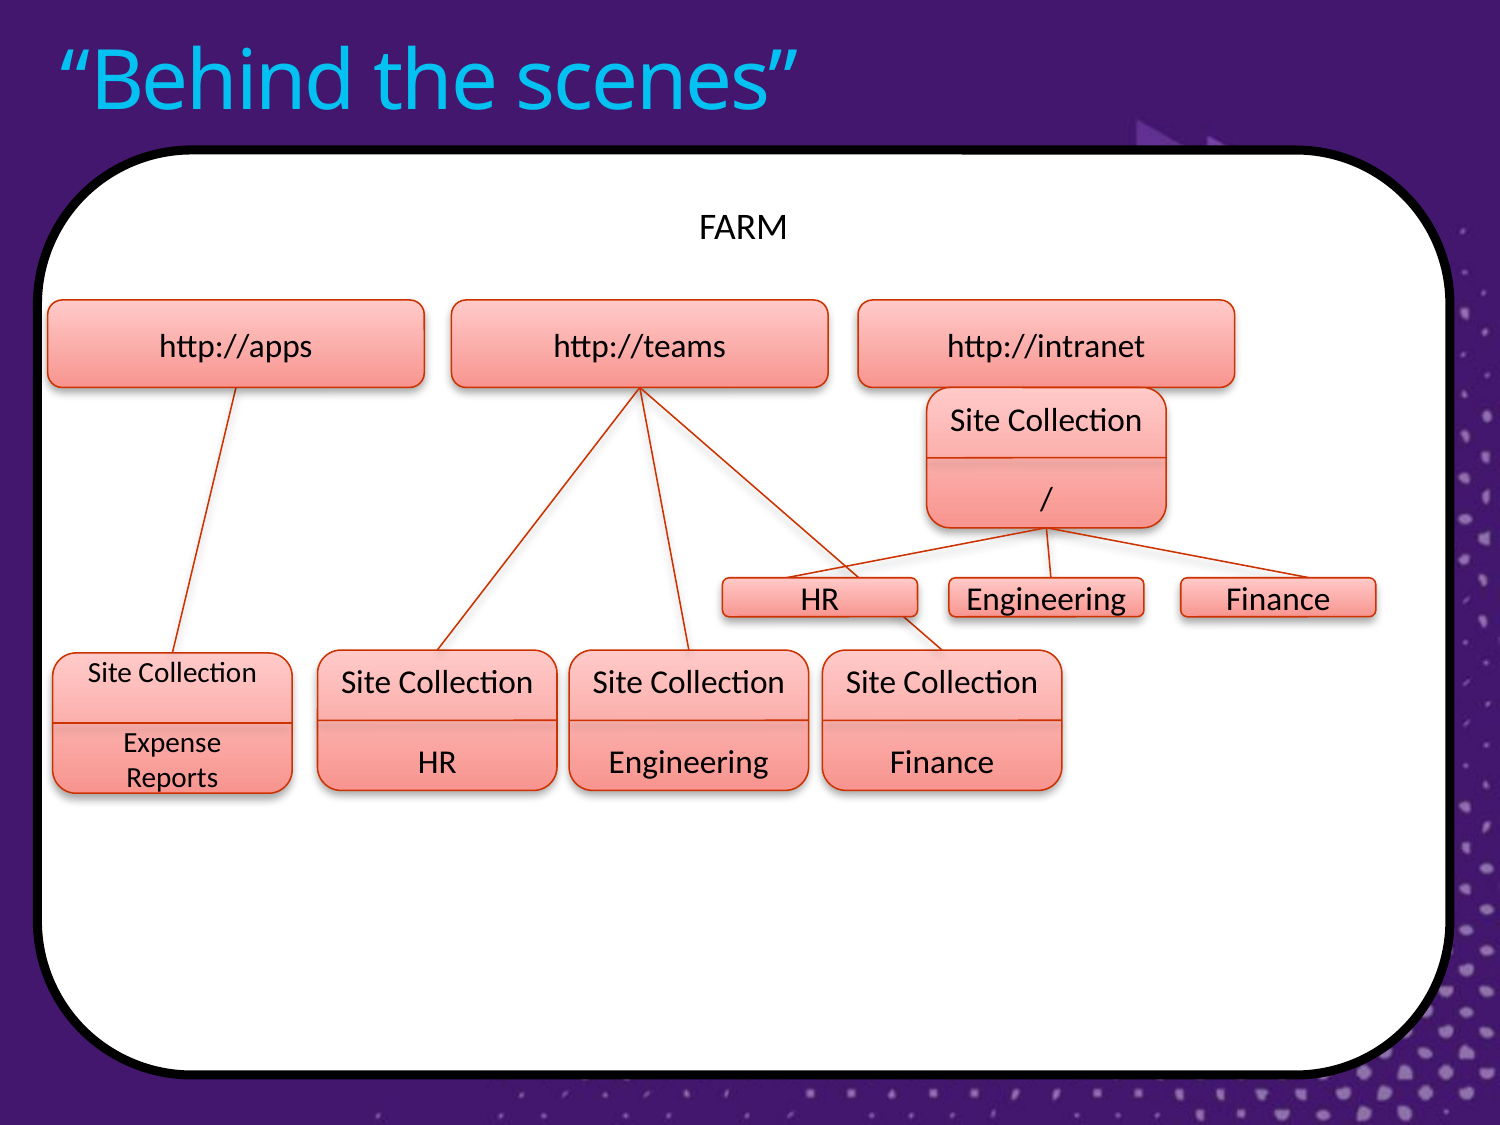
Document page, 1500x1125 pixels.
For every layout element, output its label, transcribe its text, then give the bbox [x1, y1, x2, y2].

text_box Site Collection Expense Reports [51, 733, 293, 794]
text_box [722, 299, 1377, 618]
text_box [317, 299, 1063, 791]
text_box http://apps [46, 299, 317, 389]
title “Behind the scenes” [60, 37, 1440, 120]
picture [0, 0, 1500, 1125]
text_box FARM [32, 145, 1455, 1080]
text_box Site Collection Expense Reports [51, 652, 293, 725]
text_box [172, 387, 237, 654]
